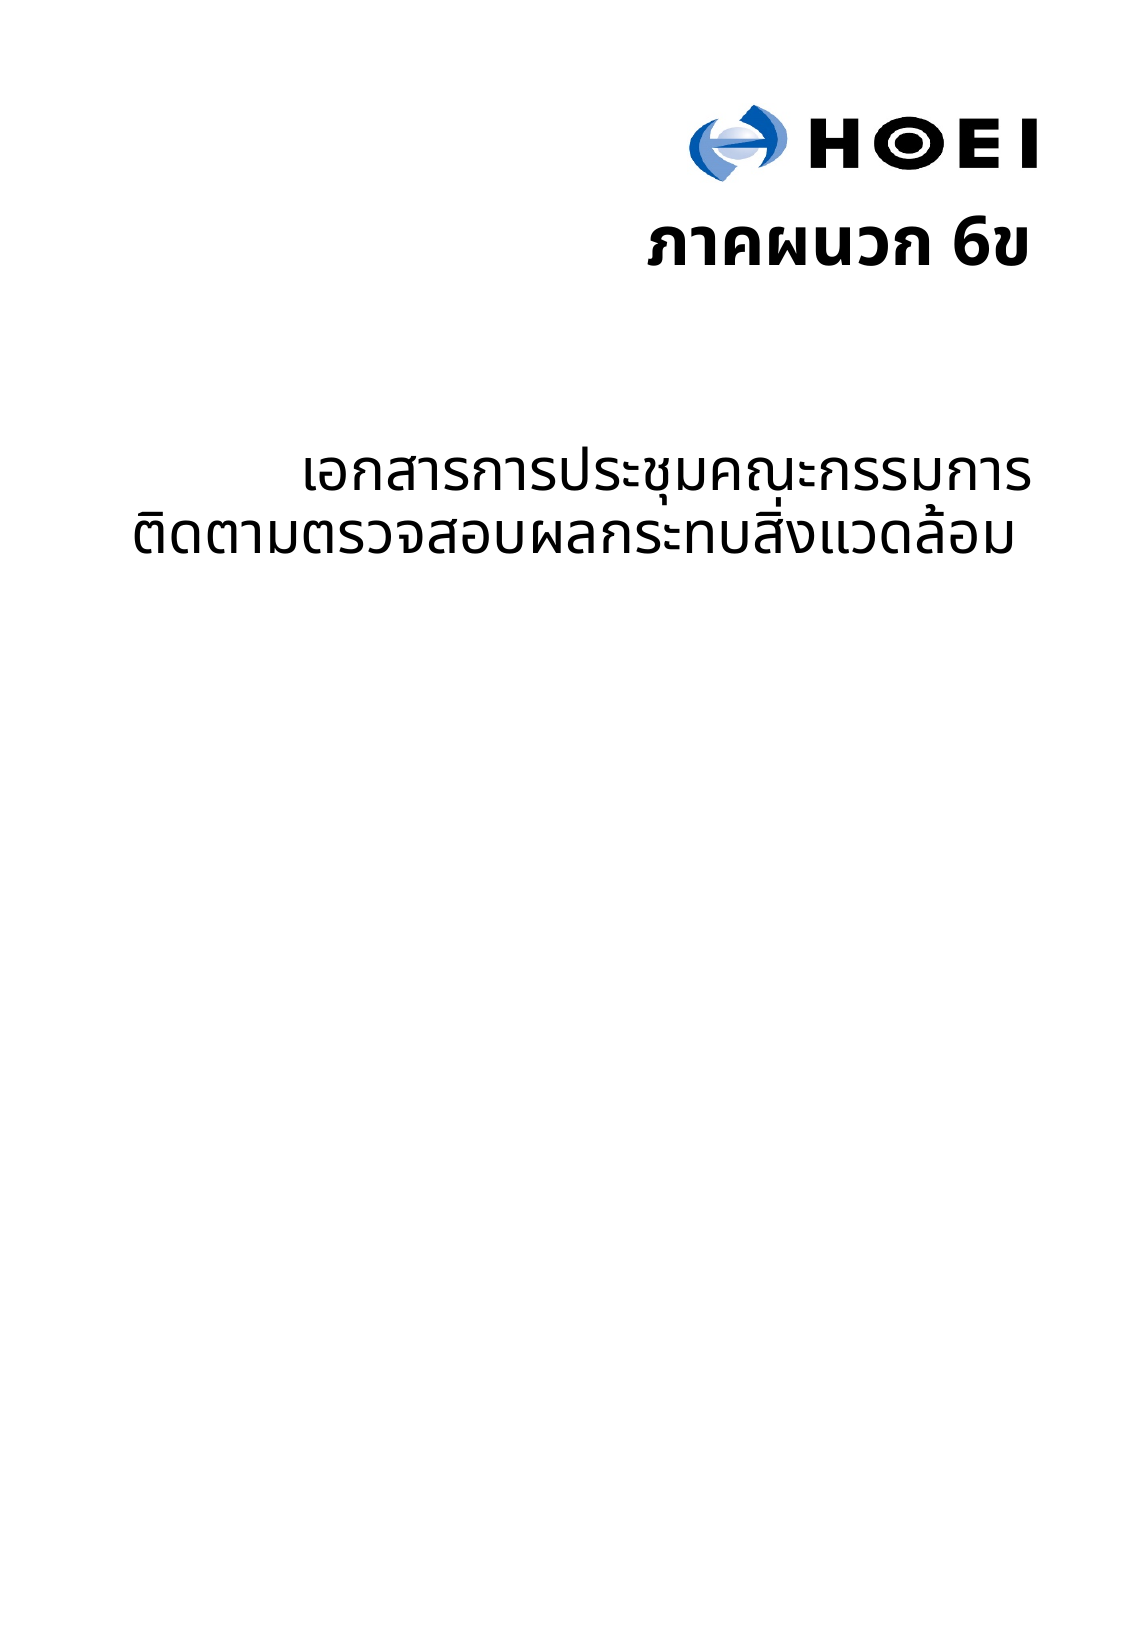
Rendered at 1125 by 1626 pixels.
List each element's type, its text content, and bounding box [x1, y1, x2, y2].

picture [687, 103, 1038, 183]
title ภาคผนวก 6ข [77, 86, 1048, 401]
list เอกสารการประชุมคณะกรรมการ ติดตามตรวจสอบผลกระทบสิ่งแวดล้อม [77, 432, 1048, 1464]
